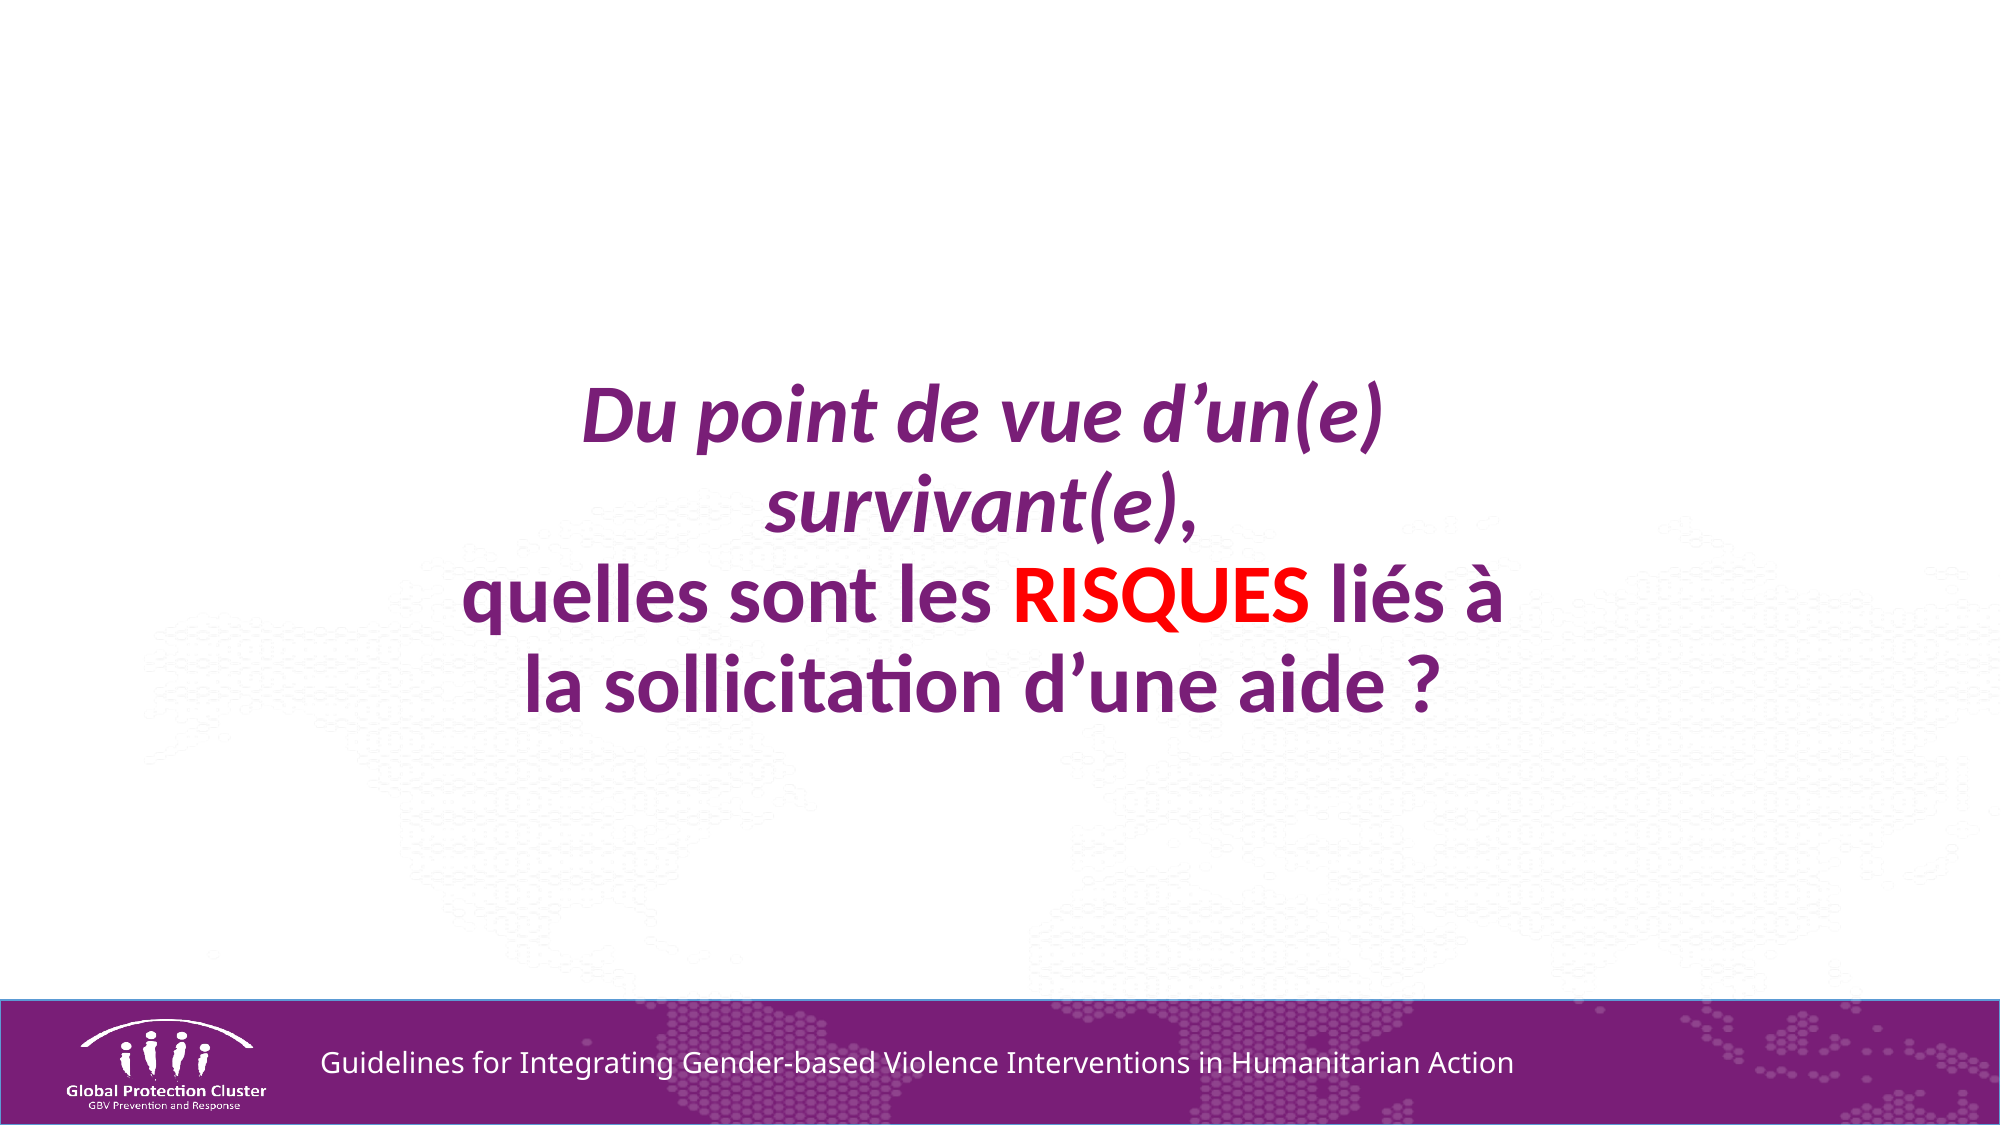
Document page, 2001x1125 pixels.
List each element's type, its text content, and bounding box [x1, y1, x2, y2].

title Du point de vue d’un(e) survivant(e), quelles sont les RISQUES liés à la sollicitation d’une aide ? [446, 362, 1522, 462]
picture [56, 254, 2001, 1125]
